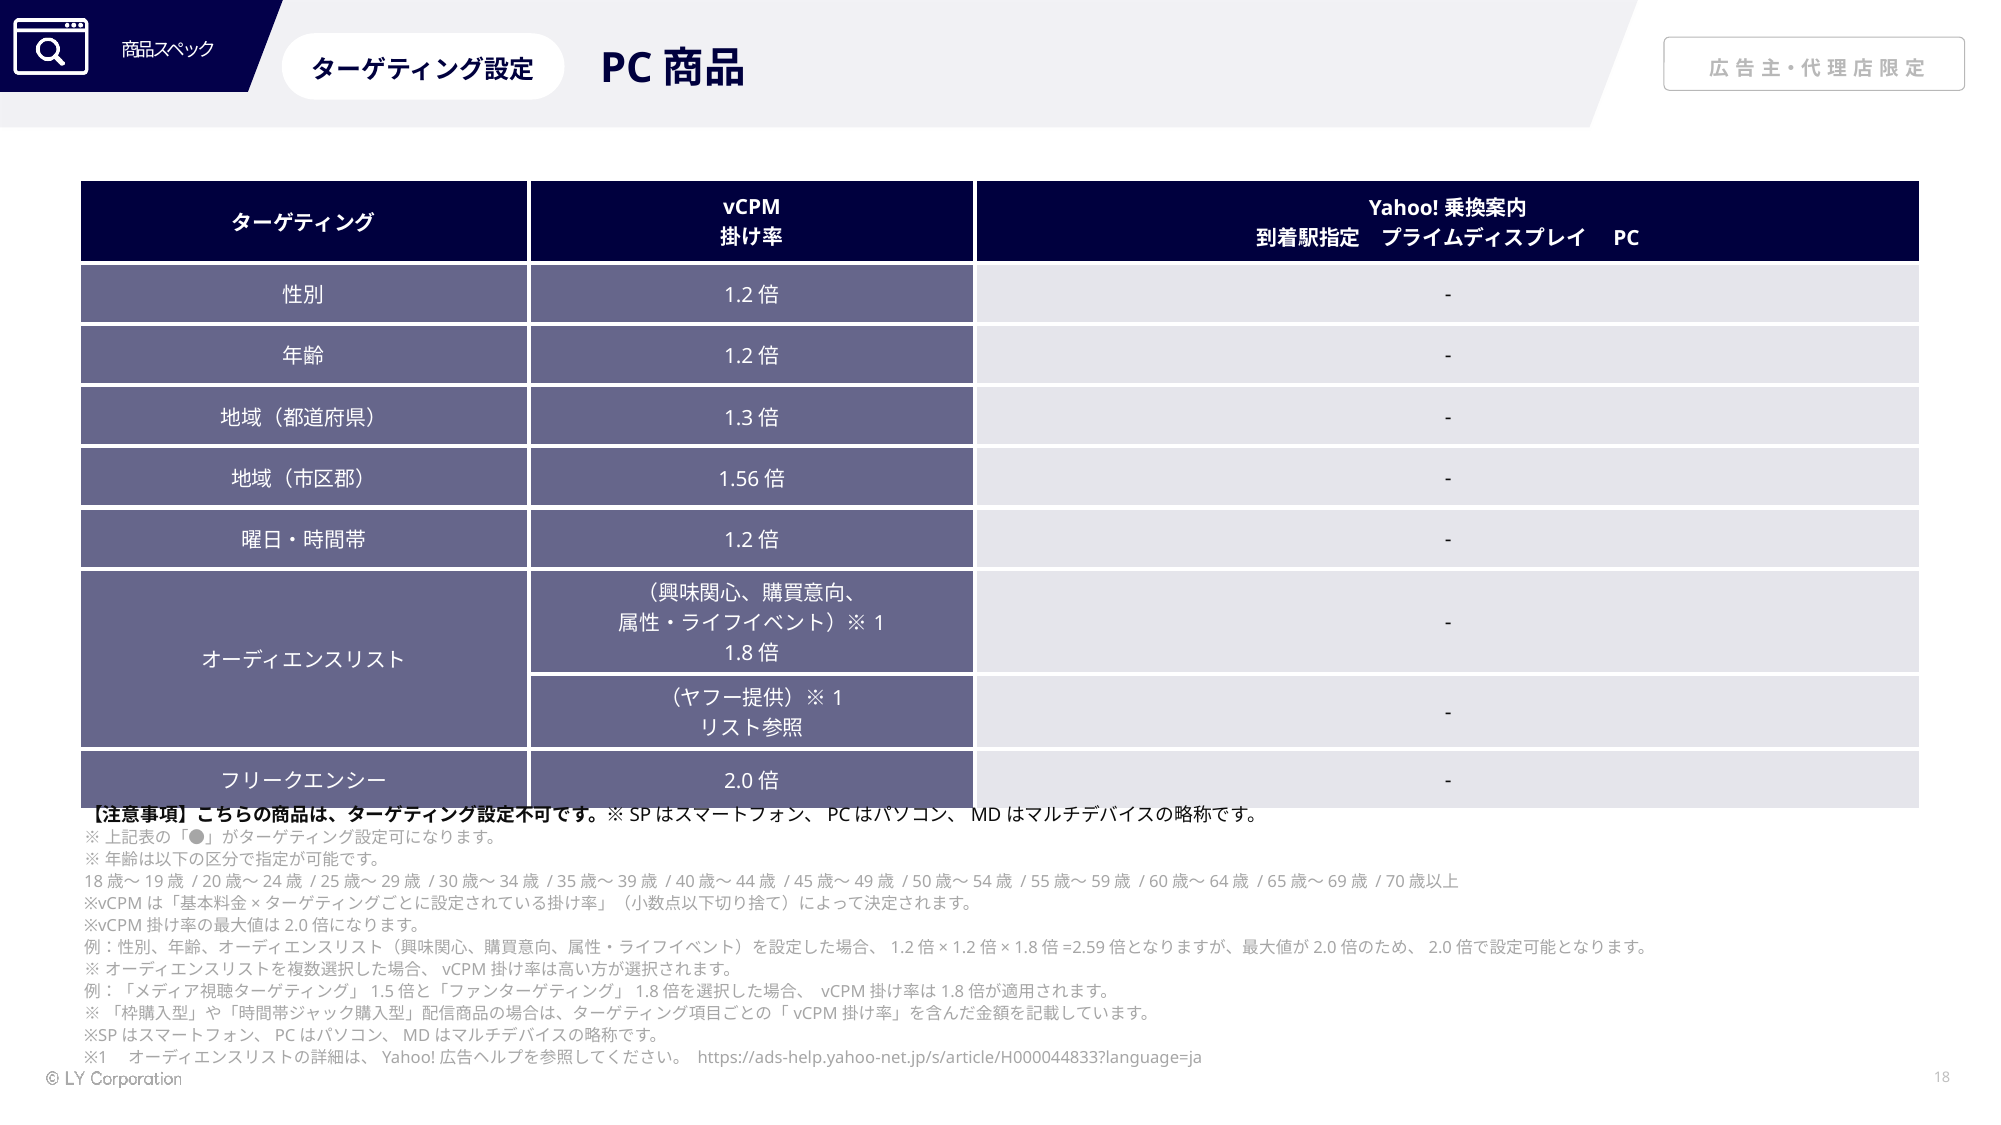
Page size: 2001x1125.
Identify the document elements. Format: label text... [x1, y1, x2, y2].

table_cell - [977, 387, 1919, 444]
picture [9, 5, 92, 87]
text_box 【注意事項】こちらの商品は、ターゲティング設定不可です。※SPはスマートフォン、PCはパソコン、MDはマルチデバイスの略称です。 ※上記表の「●」がターゲティング設定可になります。 ※年齢は以下の区分で指定が可能です。 18歳～19歳 / 20歳～24歳 / 25歳～29歳 / 30歳～34歳 / 35歳～39歳 / 40歳～44歳 / 45歳～49歳 / 50歳～54歳 / 55歳～59歳 / 60歳～64歳 / 65歳～69歳 / 70歳以上 ※vCPMは「基本料金×ターゲティングごとに設定されている掛け率」（小数点以下切り捨て）によって決定されます。 ※vCPM掛け率の最大値は2.0倍になります。 例：性別、年齢、オーディエンスリスト（興味関心、購買意向、属性・ライフイベント）を設定した場合、1.2倍× 1.2倍× 1.8倍=2.59倍となりますが、最大値が2.0倍のため、2.0倍で設定可能となります。 ※オーディエンスリストを複数選択した場合、vCPM掛け率は高い方が選択されます。 例：「メディア視聴ターゲティング」1.5倍と「ファンターゲティング」1.8倍を選択した場合、 vCPM掛け率は1.8倍が適用されます。 ※「枠購入型」や「時間帯ジャック購入型」配信商品の場合は、ターゲティング項目ごとの「vCPM掛け率」を含んだ金額を記載しています。 ※SPはスマートフォン、PCはパソコン、MDはマルチデバイスの略称です。 ※1 オーディエンスリストの詳細は、Yahoo!広告ヘルプを参照してください。 https://ads-help.yahoo-net.jp/s/article/H000044833?language=ja [84, 800, 1922, 1092]
text_box ターゲティング設定 [280, 32, 566, 101]
table_cell 1.2倍 [531, 265, 973, 322]
table_cell 1.2倍 [531, 326, 973, 383]
table_cell - [977, 510, 1919, 567]
table_header Yahoo!乗換案内 到着駅指定 プライムディスプレイ PC [977, 181, 1919, 261]
table_cell - [977, 676, 1919, 747]
picture [46, 1071, 84, 1088]
table_cell 2.0倍 [531, 751, 973, 800]
table_header ターゲティング [81, 181, 527, 261]
table_cell - [977, 751, 1919, 800]
table_cell 曜日・時間帯 [81, 510, 527, 567]
table_cell 地域（都道府県） [81, 387, 527, 444]
table_cell フリークエンシー [81, 751, 527, 808]
table_header vCPM 掛け率 [531, 181, 973, 261]
table_cell 地域（市区郡） [81, 448, 527, 505]
table_cell 年齢 [81, 326, 527, 383]
table_cell オーディエンスリスト [81, 571, 527, 747]
table_cell - [977, 265, 1919, 322]
list PC商品 [599, 41, 1481, 97]
table_cell （興味関心、購買意向、 属性・ライフイベント）※1 1.8倍 [531, 571, 973, 672]
table_cell 1.3倍 [531, 387, 973, 444]
table_cell 1.2倍 [531, 510, 973, 567]
table_cell 性別 [81, 265, 527, 322]
table_cell - [977, 571, 1919, 672]
table_cell - [977, 448, 1919, 505]
list 商品スペック [97, 13, 240, 81]
table_cell （ヤフー提供）※1 リスト参照 [531, 676, 973, 747]
table_cell - [977, 326, 1919, 383]
table_cell 1.56倍 [531, 448, 973, 505]
